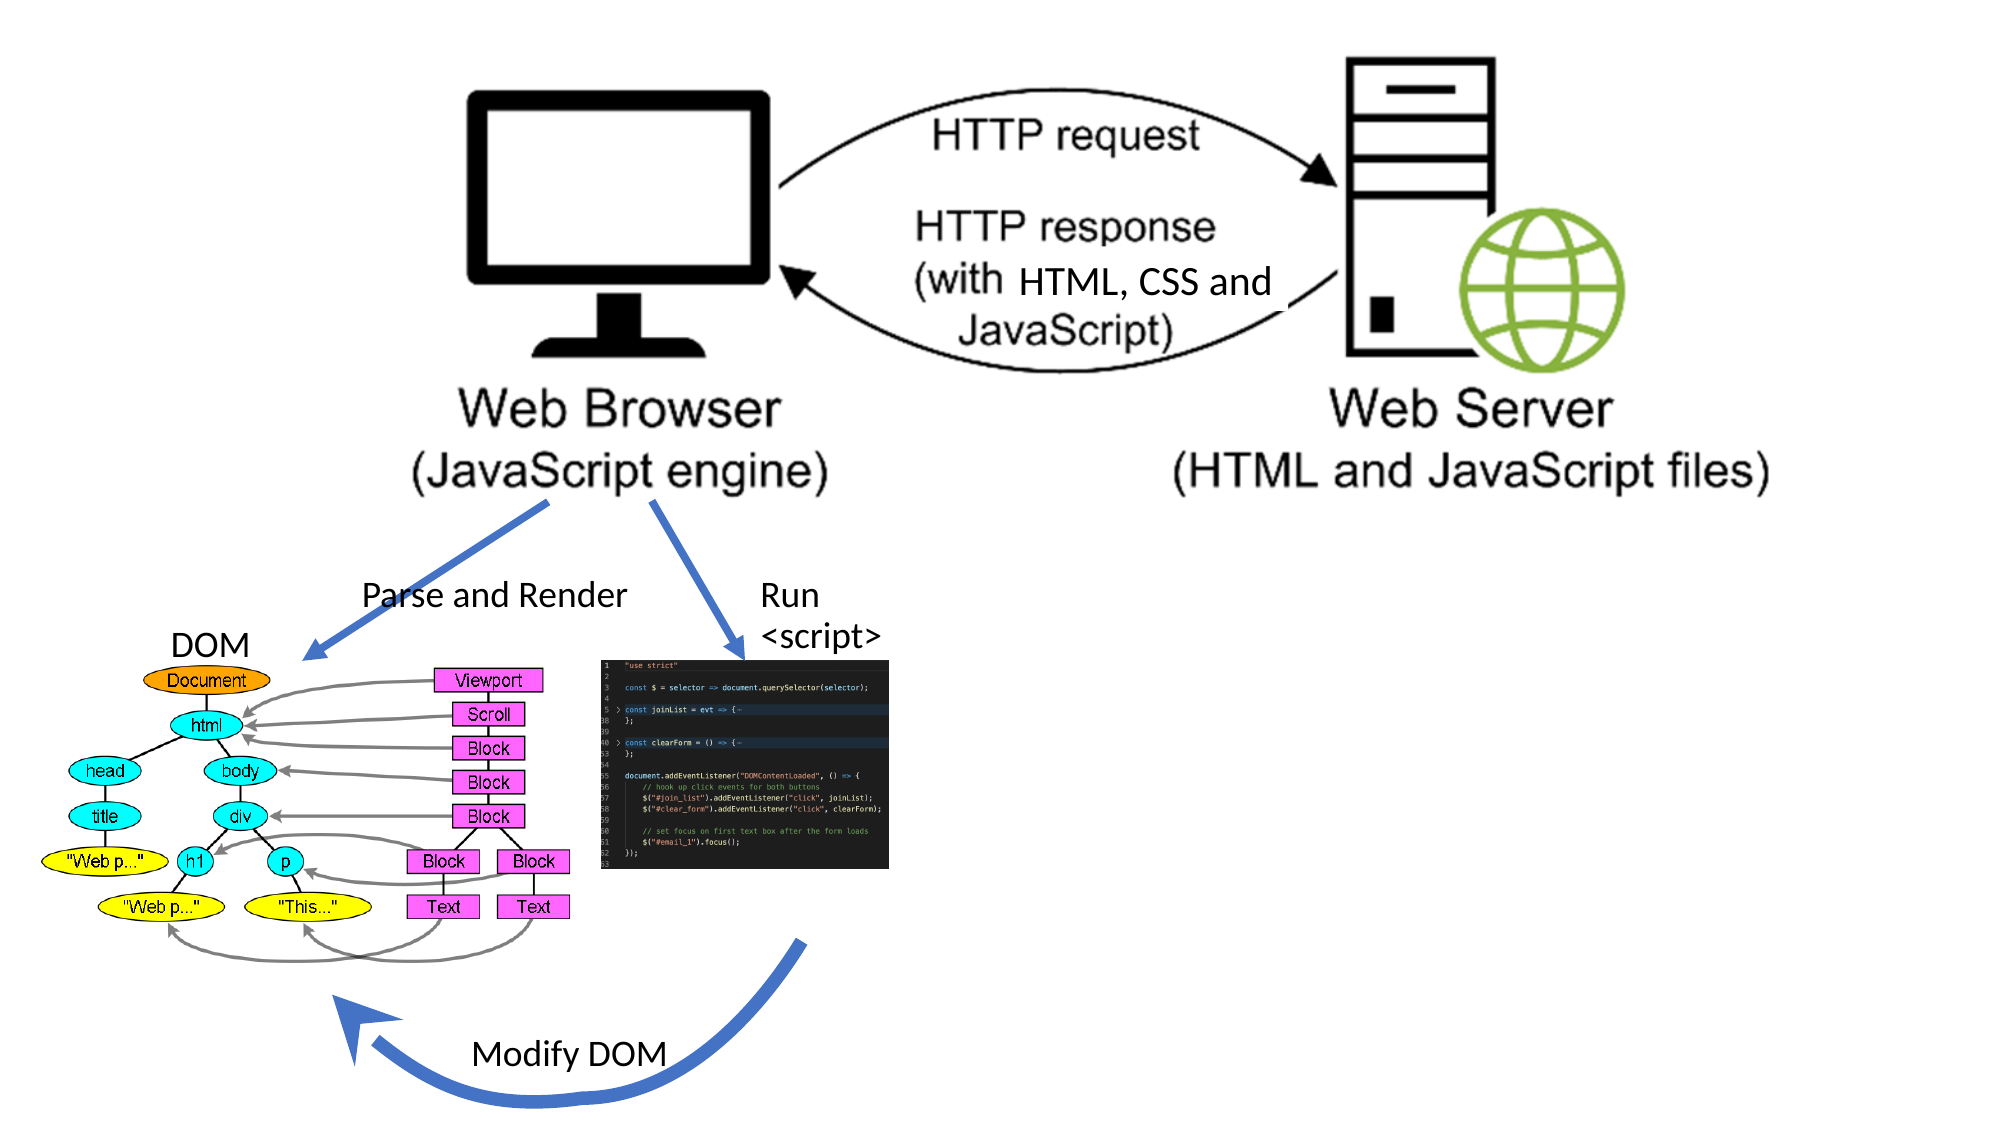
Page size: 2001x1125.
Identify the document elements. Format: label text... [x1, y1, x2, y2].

text_box [332, 940, 803, 1103]
text_box Run [746, 562, 836, 623]
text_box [302, 501, 549, 661]
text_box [651, 500, 746, 661]
text_box Modify DOM [456, 1021, 684, 1082]
picture [409, 48, 1770, 502]
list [601, 660, 889, 869]
text_box <script> [746, 603, 898, 664]
picture [21, 660, 584, 966]
text_box Parse and Render [549, 562, 644, 623]
text_box DOM [156, 612, 266, 660]
